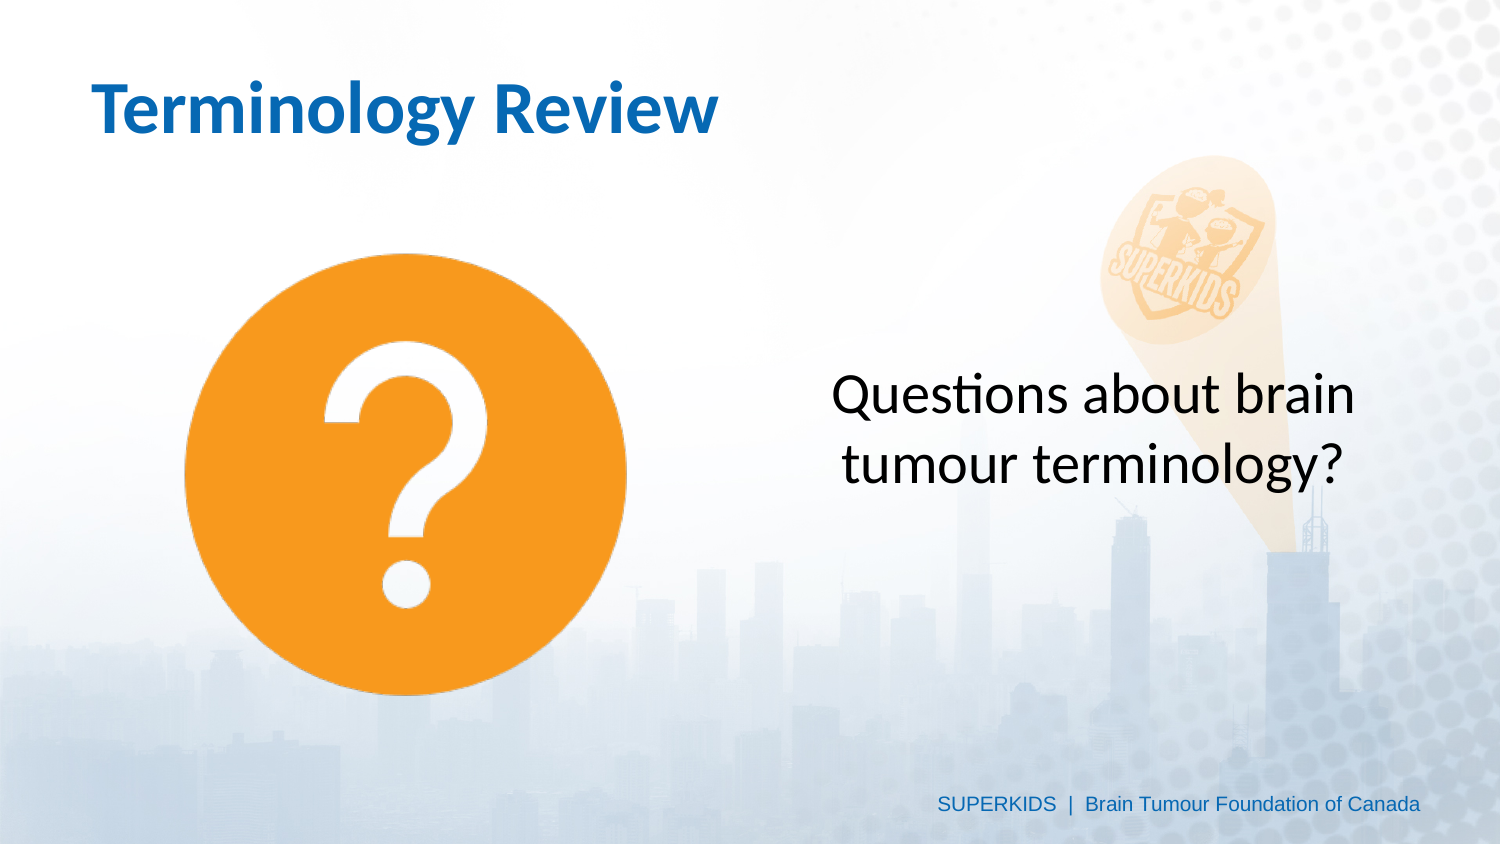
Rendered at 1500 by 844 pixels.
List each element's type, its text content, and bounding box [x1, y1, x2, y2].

picture [0, 0, 1500, 844]
list Questions about brain tumour terminology? [762, 196, 1426, 754]
title Terminology Review [76, 33, 1426, 175]
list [127, 196, 685, 754]
